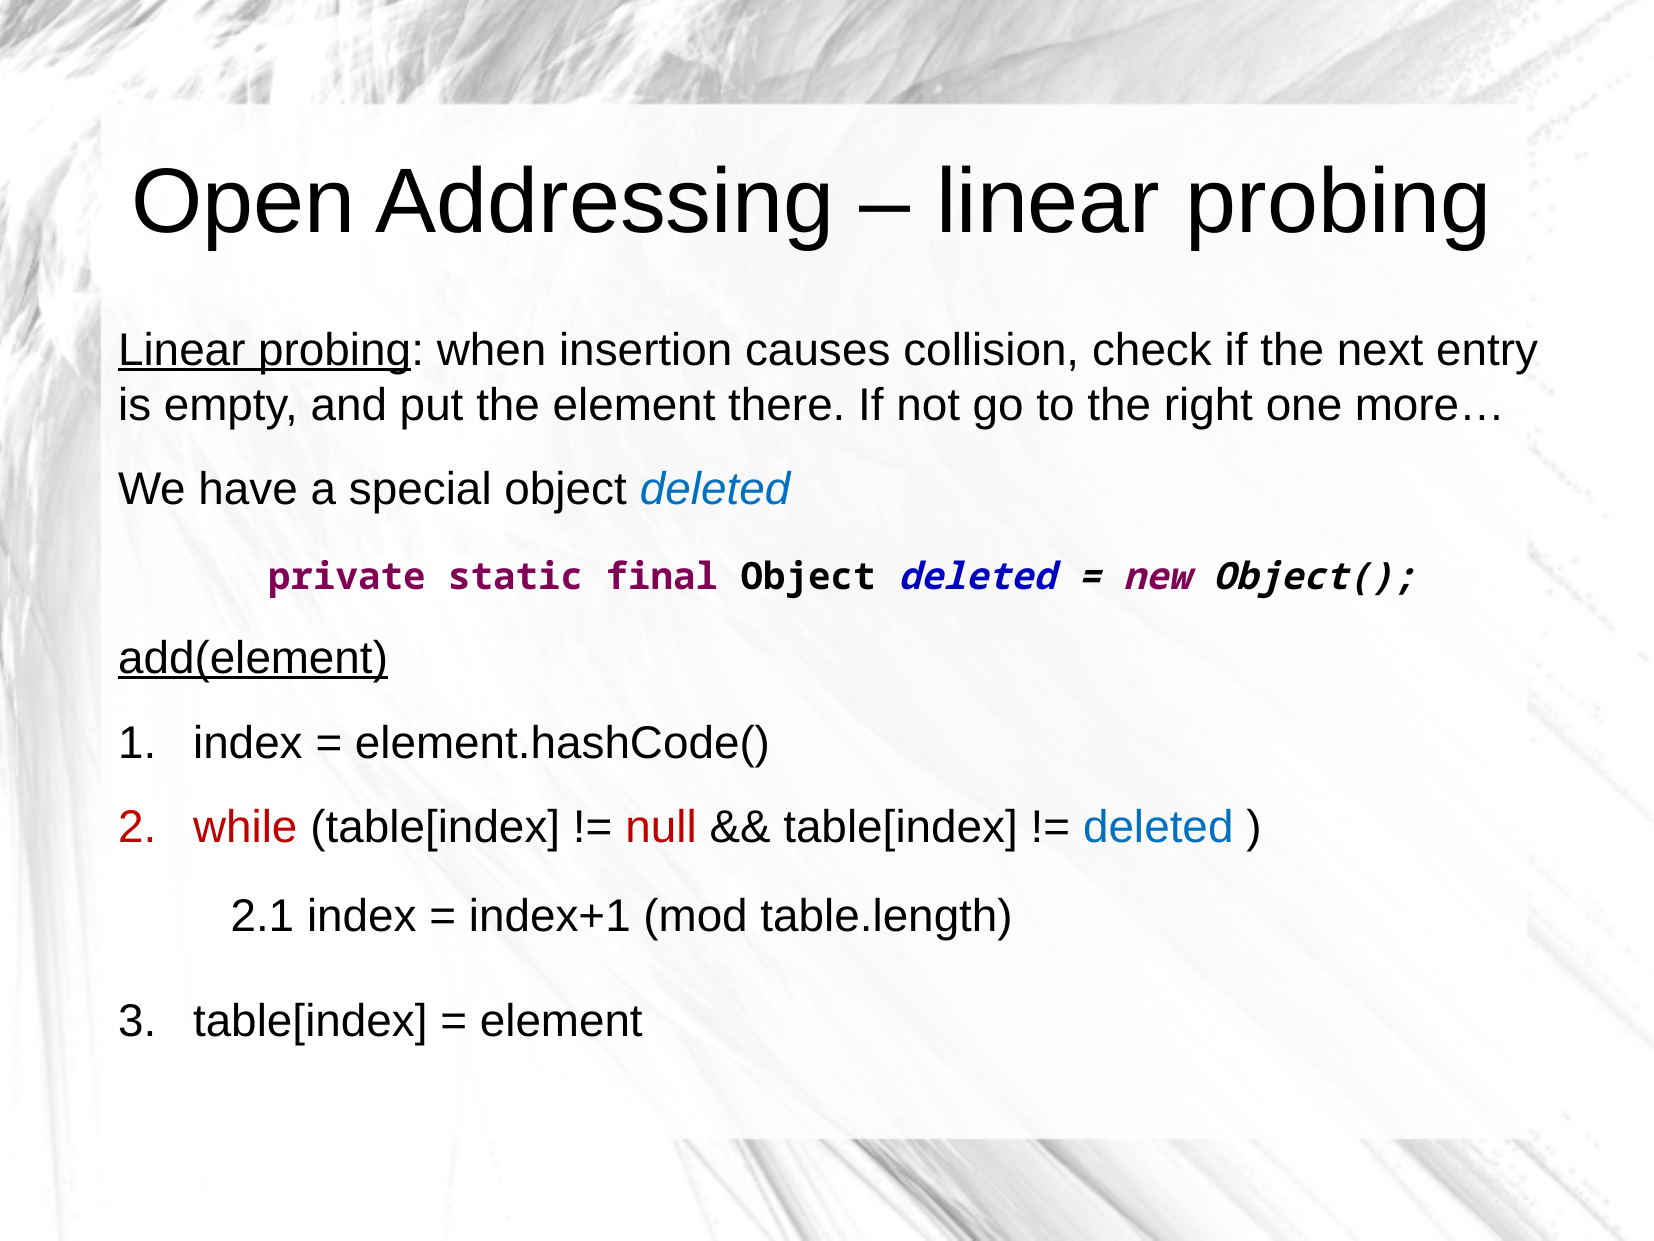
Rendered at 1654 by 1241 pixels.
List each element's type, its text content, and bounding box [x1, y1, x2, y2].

list Linear probing: when insertion causes collision, check if the next entry is empty, and put the element there. If not go to the right one more… We have a special object deleted private static final Object deleted = new Object(); add(element) index = element.hashCode() while (table[index] != null && table[index] != deleted ) 2.1 index = index+1 (mod table.length) table[index] = element [118, 319, 1571, 1102]
picture [0, 0, 1654, 1241]
title Open Addressing – linear probing [118, 112, 1506, 281]
